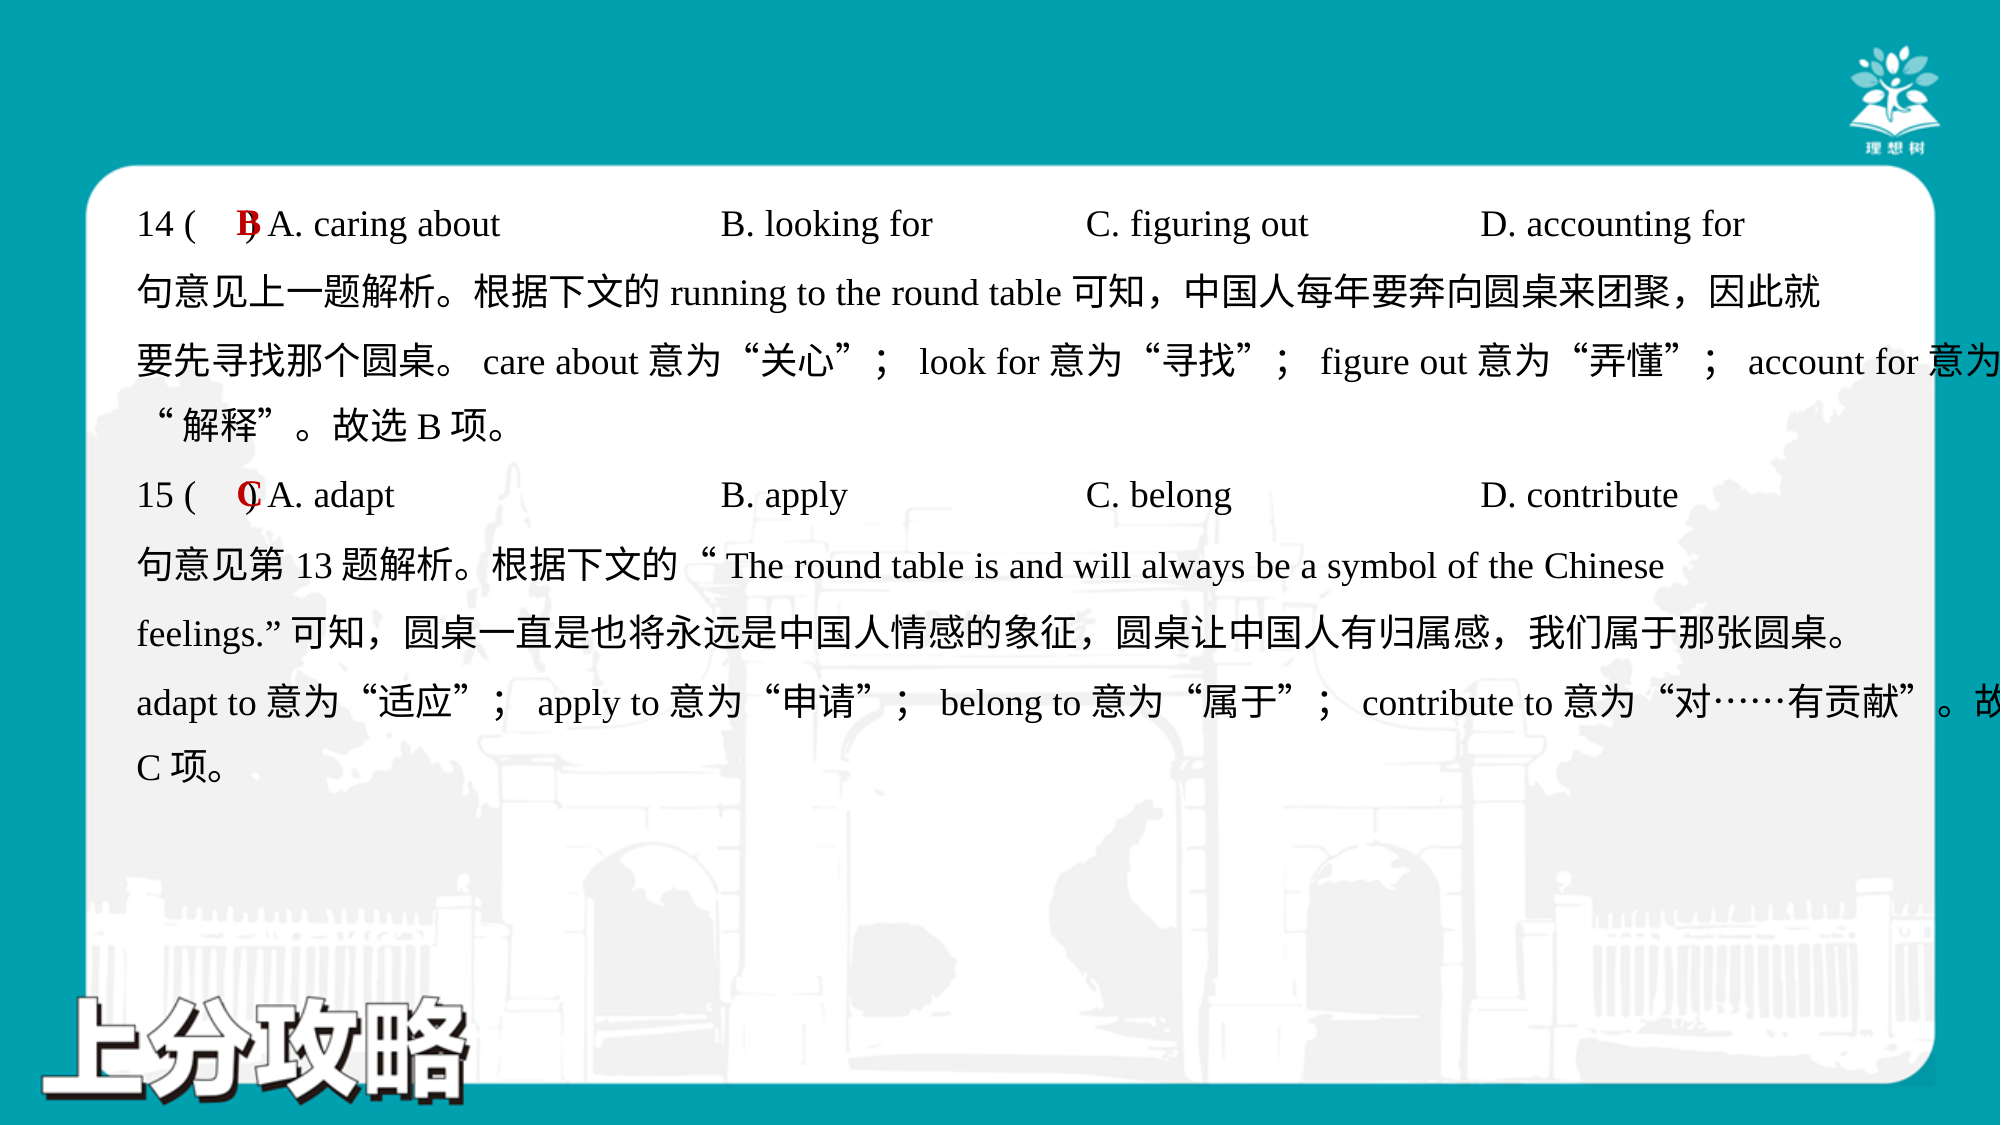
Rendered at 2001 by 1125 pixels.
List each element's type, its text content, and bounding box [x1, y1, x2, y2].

text_box 句意见上一题解析。根据下文的running to the round table可知，中国人每年要奔向圆桌来团聚，因此就 要先寻找那个圆桌。care about意为“关心”；look for意为“寻找”；figure out意为“弄懂”；account for意为 “解释”。故选B项。 [136, 244, 1865, 441]
text_box B [222, 176, 276, 236]
text_box 句意见第13题解析。根据下文的“The round table is and will always be a symbol of the Chinese feelings.”可知，圆桌一直是也将永远是中国人情感的象征，圆桌让中国人有归属感，我们属于那张圆桌。 adapt to意为“适应”；apply to意为“申请”；belong to意为“属于”；contribute to意为“对……有贡献”。故选 C项。 [136, 516, 1865, 782]
text_box C [222, 447, 278, 507]
text_box 15 ( ) A. adapt B. apply C. belong D. contribute [278, 447, 1865, 507]
text_box 14 ( ) A. caring about B. looking for C. figuring out D. accounting for [136, 176, 1865, 237]
picture [0, 0, 2000, 1125]
text_box 15 ( ) A. adapt B. apply C. belong D. contribute [136, 447, 222, 507]
